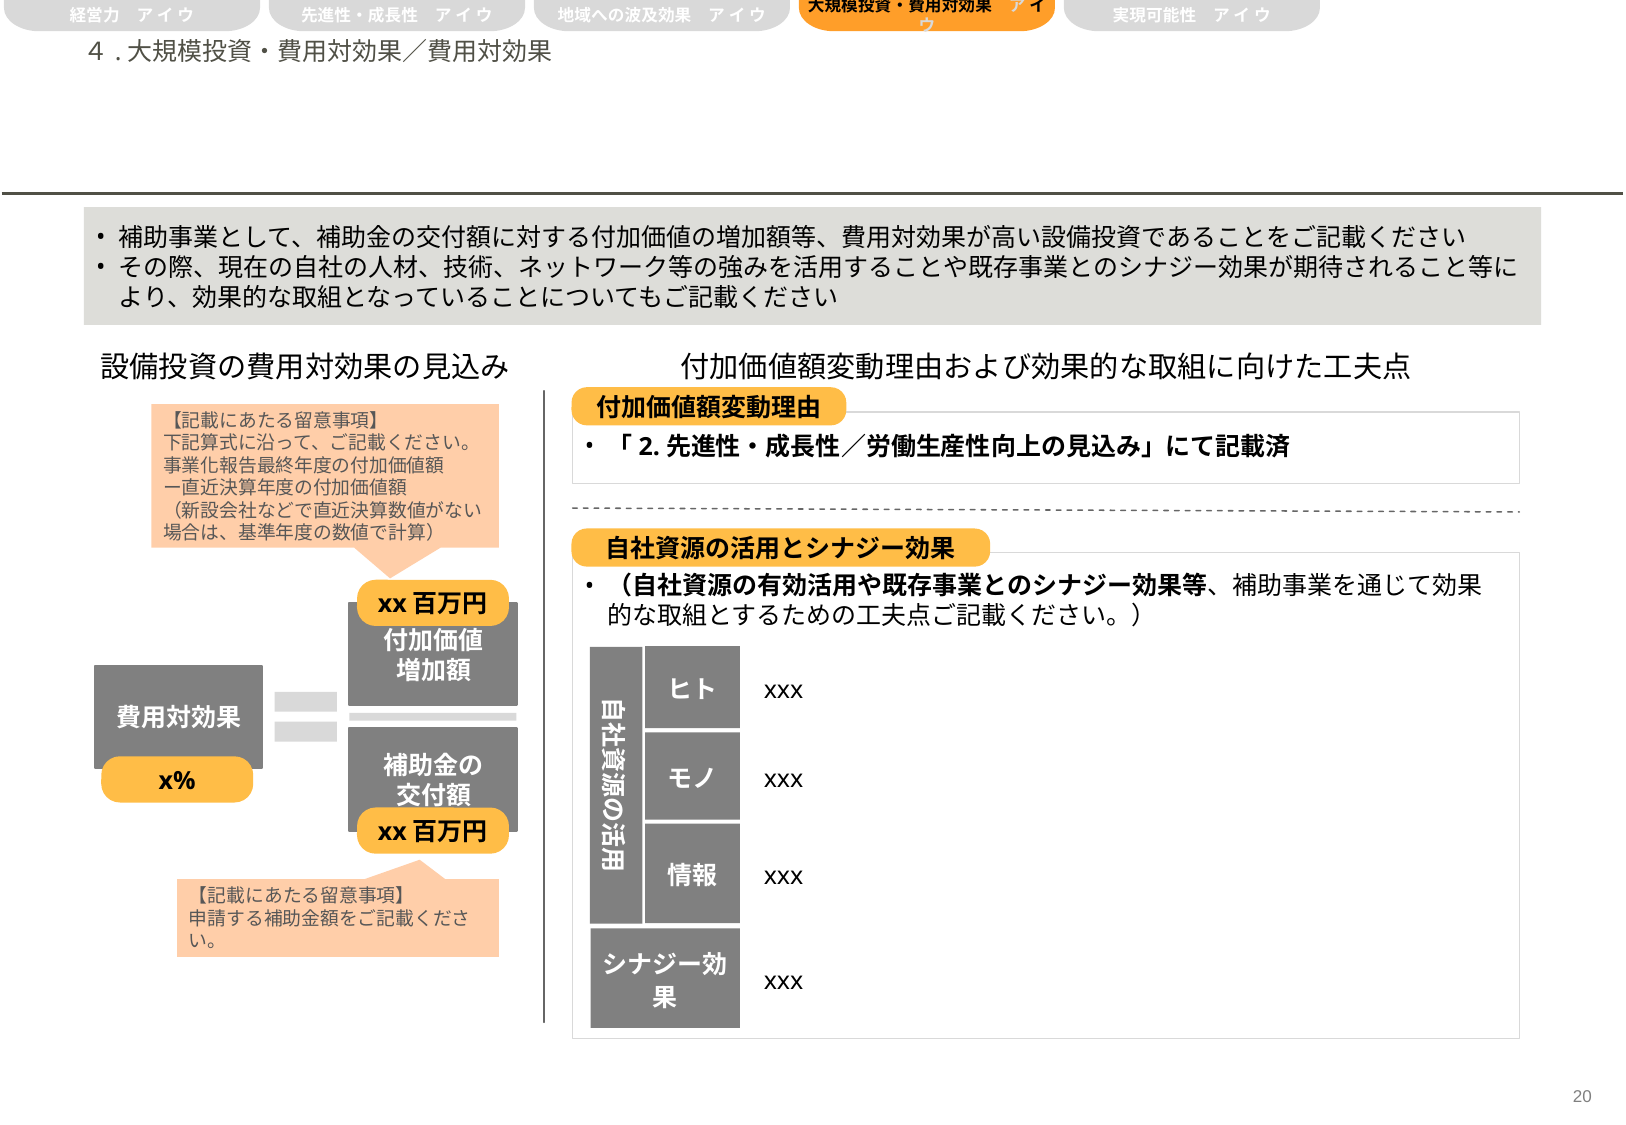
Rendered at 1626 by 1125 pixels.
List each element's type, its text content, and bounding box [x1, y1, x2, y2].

text_box 設備投資の費用対効果の見込み [61, 343, 549, 388]
title ４.大規模投資・費用対効果／費用対効果 [83, 39, 1542, 67]
text_box 【記載にあたる留意事項】 下記算式に沿って、ご記載ください。 事業化報告最終年度の付加価値額 ー直近決算年度の付加価値額 （新設会社などで直近決算数値がない場合は、基準年度の数値で計算） [150, 403, 500, 580]
text_box 地域への波及効果 ア イ ウ [533, 0, 791, 33]
text_box ヒト [645, 646, 740, 729]
text_box 自社資源の活用 [589, 646, 643, 924]
text_box 自社資源の活用とシナジー効果 [571, 528, 991, 567]
text_box 先進性・成長性 ア イ ウ [268, 0, 526, 33]
text_box 費用対効果 [94, 665, 263, 769]
text_box 「2.先進性・成長性／労働生産性向上の見込み」にて記載済 [572, 411, 1520, 485]
text_box [274, 721, 338, 743]
text_box xxx [757, 928, 1509, 1028]
text_box xxx [757, 646, 1509, 729]
text_box 付加価値額変動理由 [571, 387, 847, 426]
text_box 付加価値額変動理由および効果的な取組に向けた工夫点 [572, 343, 1520, 388]
text_box （自社資源の有効活用や既存事業とのシナジー効果等、補助事業を通じて効果的な取組とするための工夫点ご記載ください。） [572, 552, 1520, 1039]
text_box xx百万円 [356, 579, 509, 626]
text_box x% [101, 756, 254, 803]
text_box xxx [757, 823, 1509, 924]
text_box 補助金の 交付額 [349, 727, 517, 831]
text_box xx百万円 [356, 807, 509, 854]
text_box 大規模投資・費用対効果 ア イ ウ [798, 0, 1056, 33]
text_box 情報 [645, 823, 740, 924]
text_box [572, 507, 1520, 513]
text_box xxx [757, 732, 1509, 820]
text_box 補助事業として、補助金の交付額に対する付加価値の増加額等、費用対効果が高い設備投資であることをご記載ください その際、現在の自社の人材、技術、ネットワーク等の強みを活用することや既存事業とのシナジー効果が期待されること等により、効果的な取組となっていることについてもご記載ください [83, 206, 1542, 326]
text_box 付加価値 増加額 [349, 602, 517, 706]
text_box [274, 691, 338, 713]
text_box 実現可能性 ア イ ウ [1062, 0, 1321, 33]
text_box 経営力 ア イ ウ [3, 0, 261, 33]
text_box シナジー効果 [590, 928, 740, 1028]
text_box 【記載にあたる留意事項】 申請する補助金額をご記載ください。 [176, 858, 500, 958]
text_box モノ [645, 732, 740, 820]
text_box [349, 712, 517, 721]
